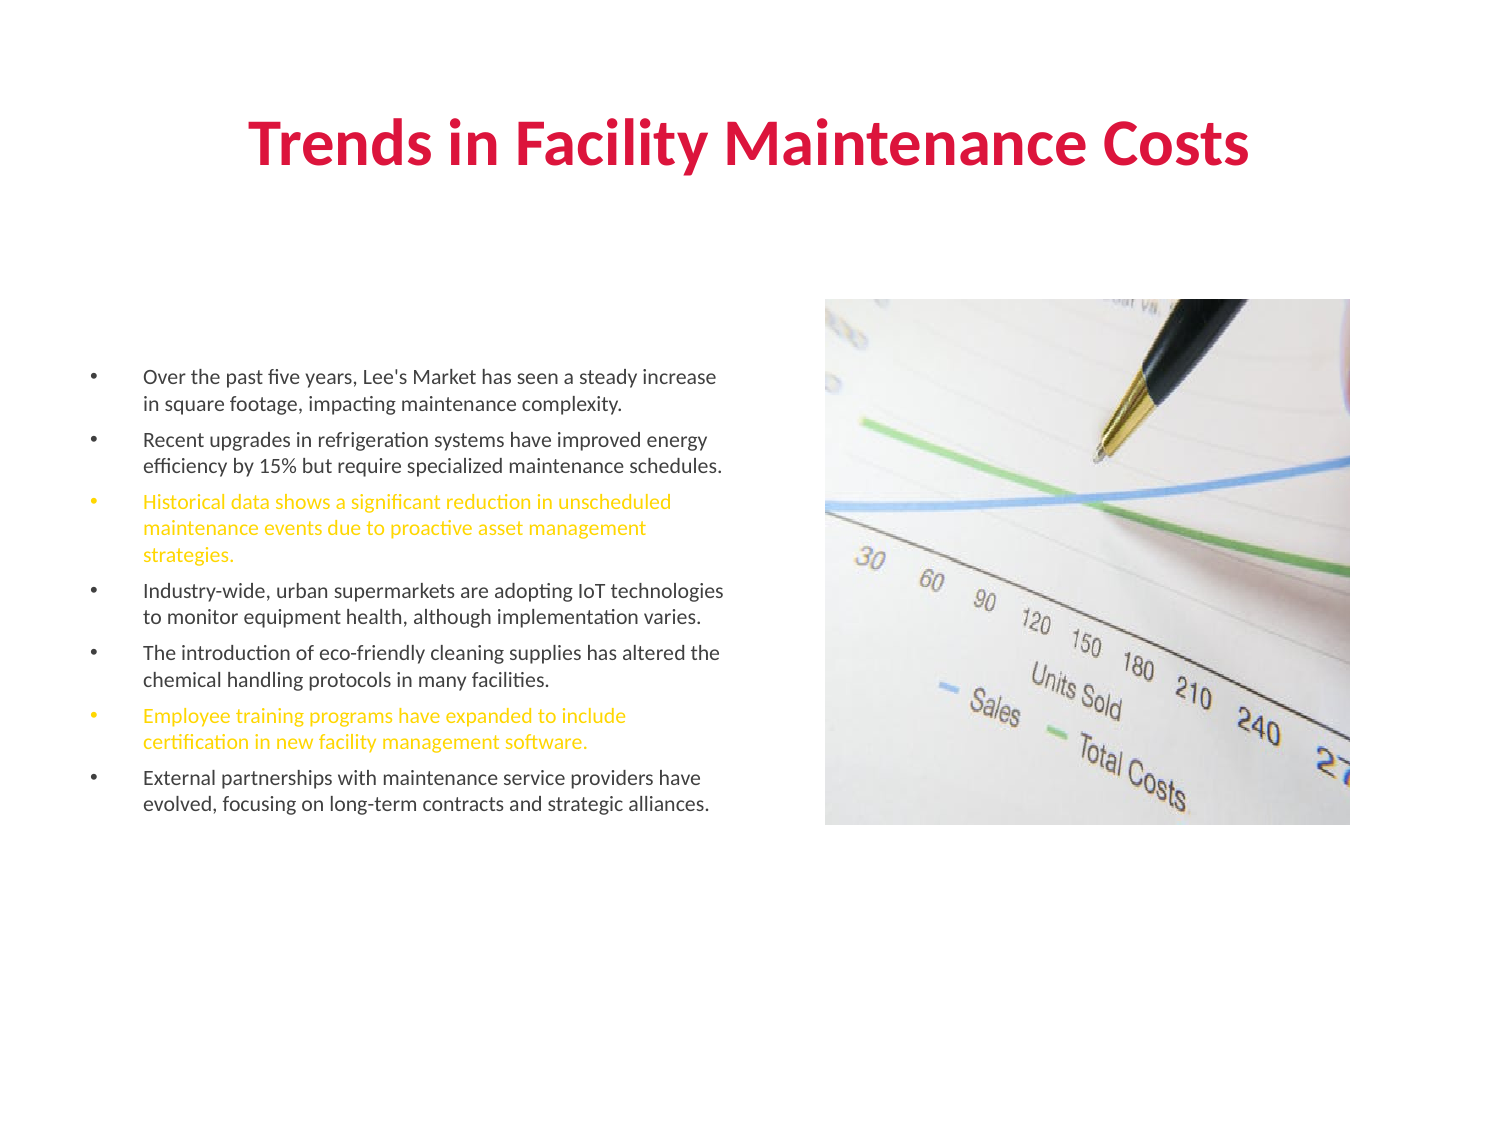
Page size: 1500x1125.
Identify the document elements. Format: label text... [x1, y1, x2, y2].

picture [824, 299, 1351, 826]
list Over the past five years, Lee's Market has seen a steady increase in square footage, impacting maintenance complexity. Recent upgrades in refrigeration systems have improved energy efficiency by 15% but require specialized maintenance schedules. Historical data shows a significant reduction in unscheduled maintenance events due to proactive asset management strategies. Industry-wide, urban supermarkets are adopting IoT technologies to monitor equipment health, although implementation varies. The introduction of eco-friendly cleaning supplies has altered the chemical handling protocols in many facilities. Employee training programs have expanded to include certification in new facility management software. External partnerships with maintenance service providers have evolved, focusing on long-term contracts and strategic alliances. [75, 298, 750, 899]
title Trends in Facility Maintenance Costs [75, 45, 1425, 233]
